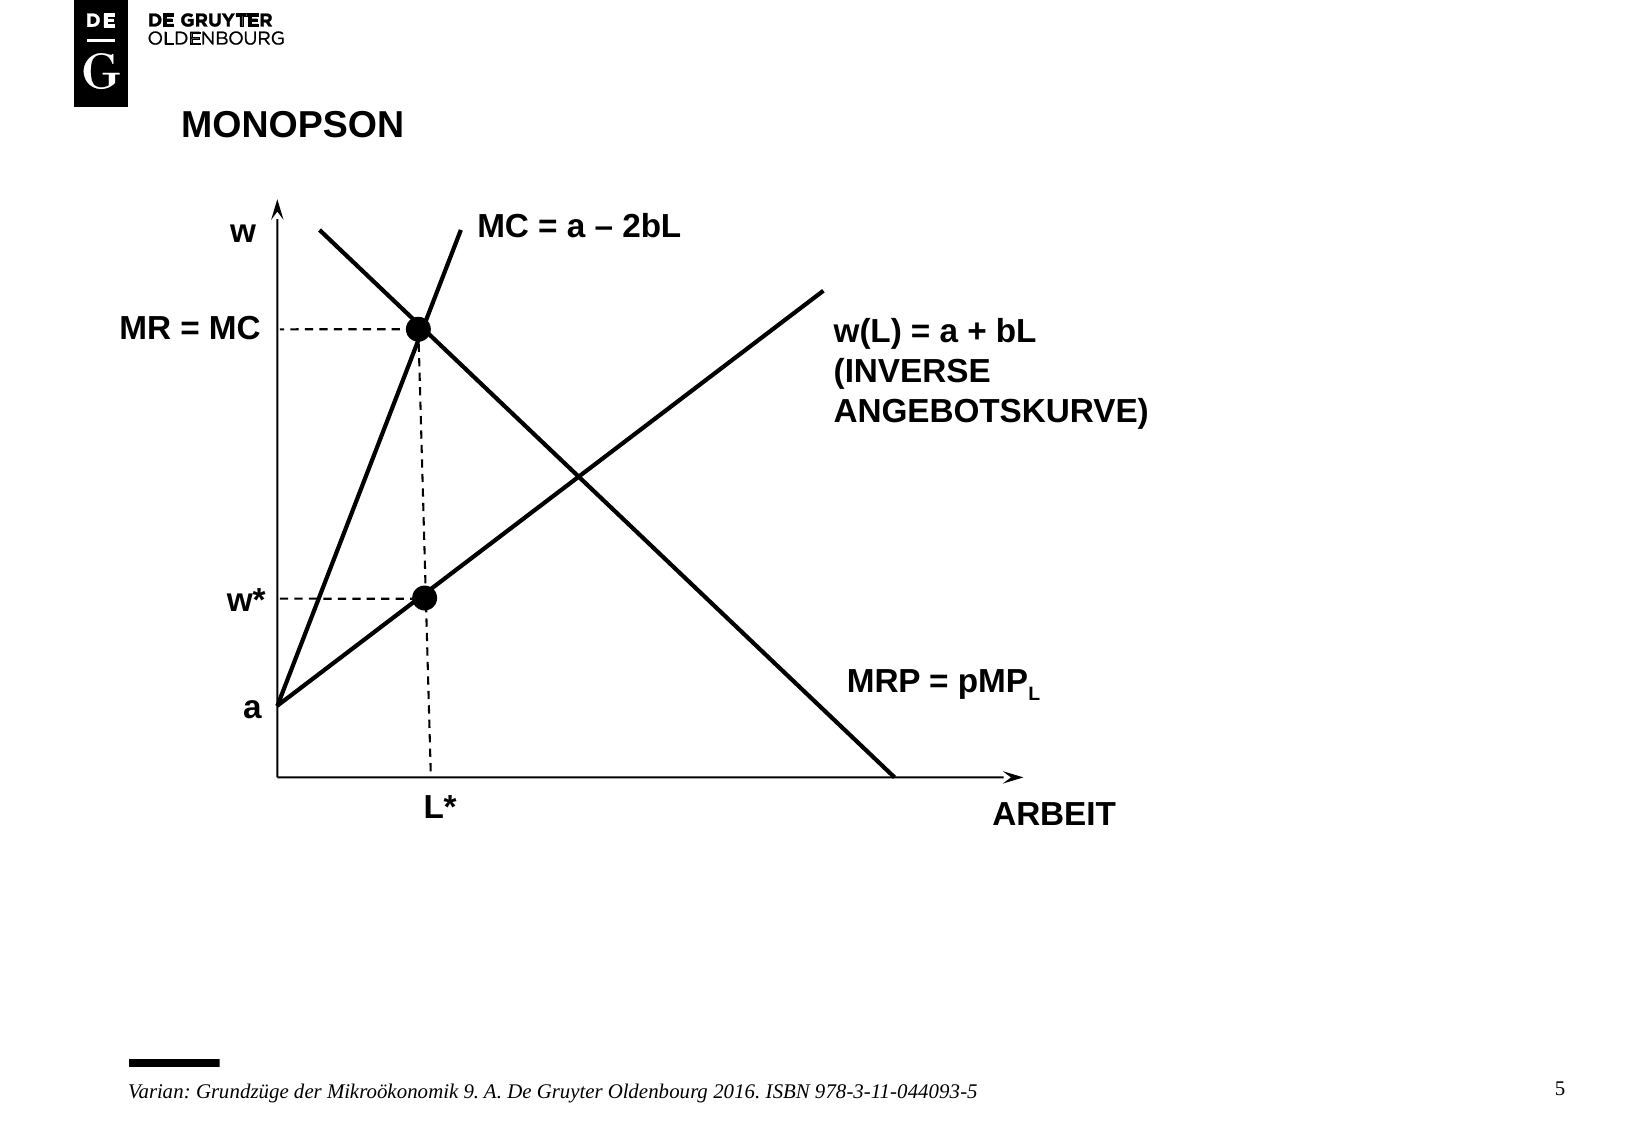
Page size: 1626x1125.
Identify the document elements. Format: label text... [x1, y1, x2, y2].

text_box w(L) = a + bL (INVERSE ANGEBOTSKURVE) [818, 301, 1165, 437]
text_box [271, 199, 284, 220]
text_box w* [211, 570, 281, 626]
text_box [405, 316, 431, 342]
title MONOPSON [181, 100, 1608, 155]
text_box [1002, 771, 1024, 784]
text_box w [214, 202, 271, 258]
text_box a [228, 678, 277, 733]
text_box MRP = pMPL [831, 651, 1056, 712]
text_box MC = a – 2bL [462, 196, 697, 252]
text_box [412, 585, 438, 611]
slide_number 5 [1554, 1074, 1614, 1104]
text_box ARBEIT [977, 784, 1132, 840]
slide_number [128, 1077, 1539, 1108]
text_box L* [408, 777, 473, 833]
text_box MR = MC [104, 299, 277, 355]
